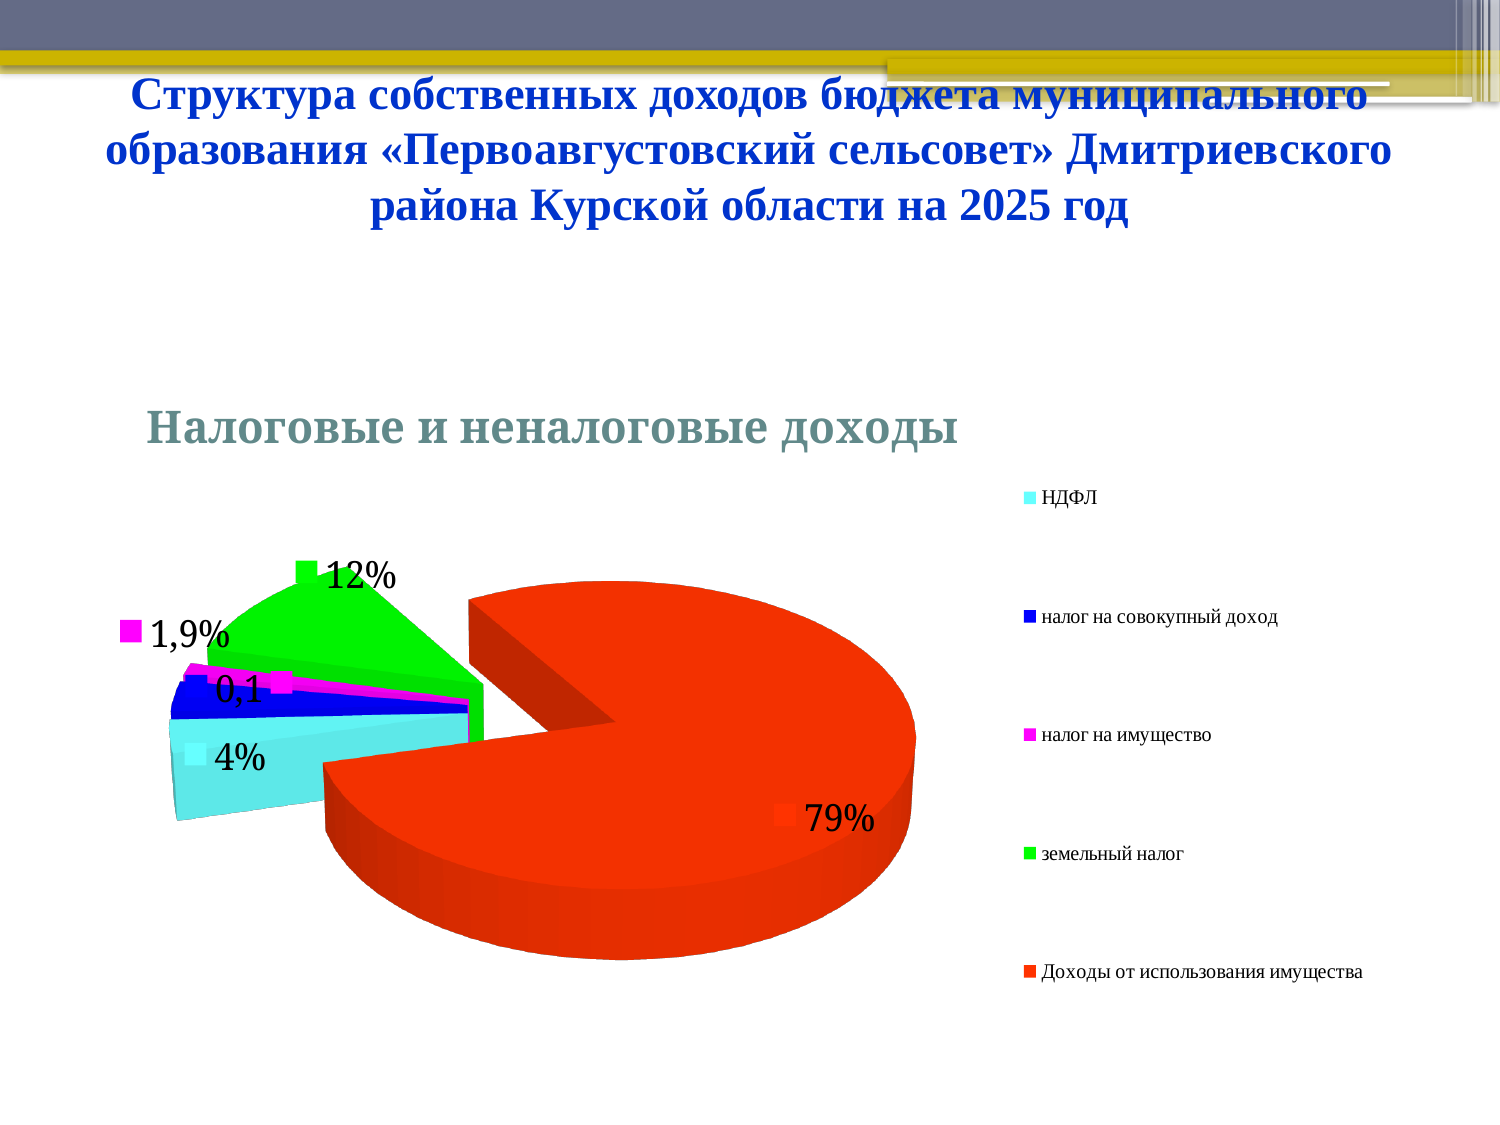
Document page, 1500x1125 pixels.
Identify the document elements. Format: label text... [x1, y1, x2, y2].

chart [74, 368, 1426, 1079]
title Структура собственных доходов бюджета муниципального образования «Первоавгустовский сельсовет» Дмитриевского района Курской области на 2025 год [75, 35, 1425, 258]
